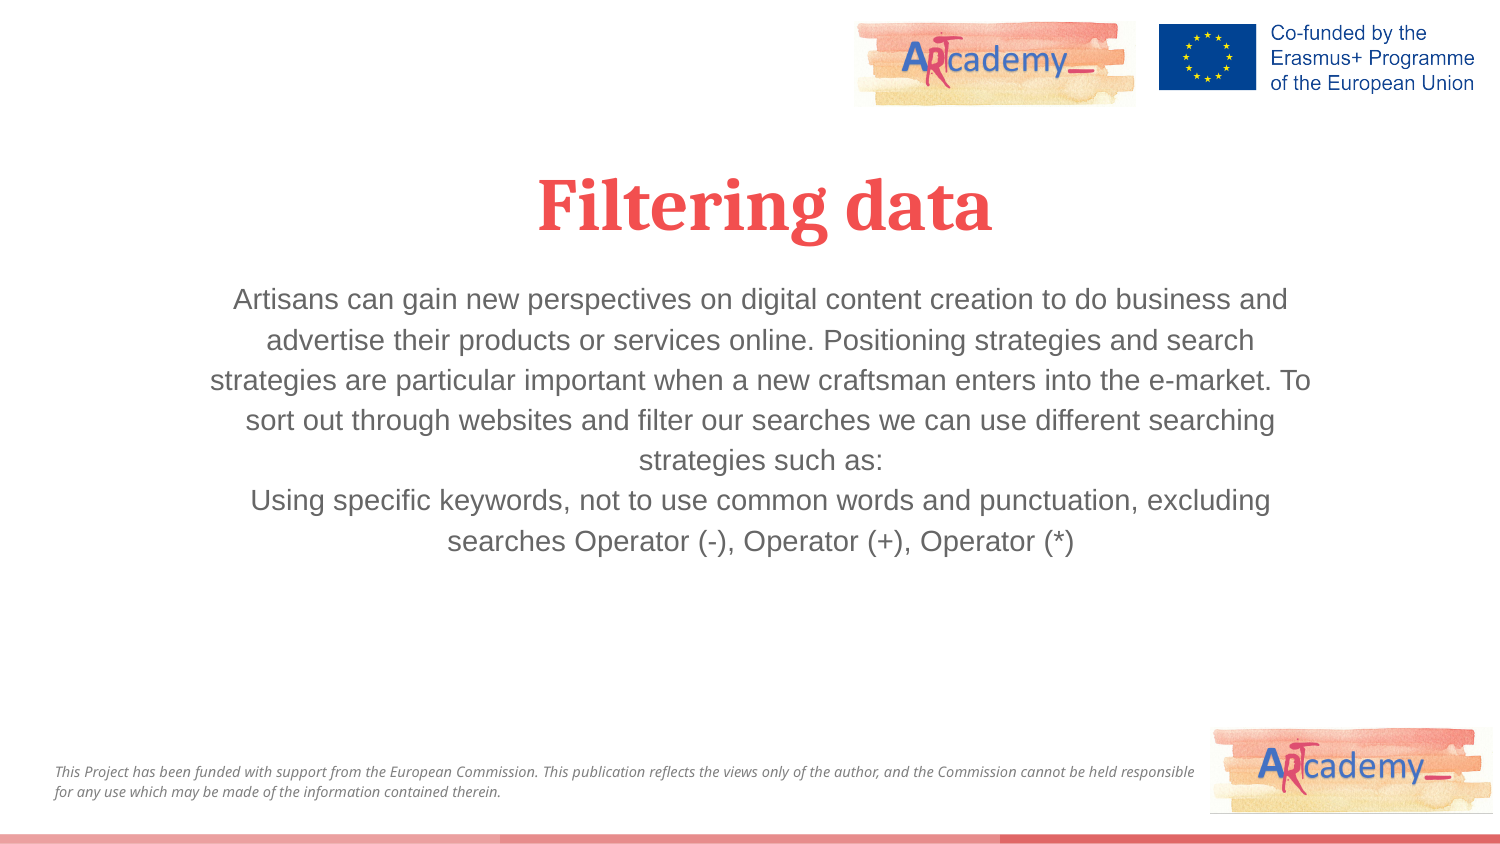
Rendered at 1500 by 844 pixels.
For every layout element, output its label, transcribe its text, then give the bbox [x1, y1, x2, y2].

title Filtering data [180, 53, 1352, 261]
text_box This Project has been funded with support from the European Commission. This publication reflects the views only of the author, and the Commission cannot be held responsible for any use which may be made of the information contained therein. [39, 754, 1205, 799]
picture [854, 2, 1137, 138]
list Artisans can gain new perspectives on digital content creation to do business and advertise their products or services online. Positioning strategies and search strategies are particular important when a new craftsman enters into the e-market. To sort out through websites and filter our searches we can use different searching strategies such as: Using specific keywords, not to use common words and punctuation, excluding searches Operator (-), Operator (+), Operator (*) [164, 260, 1336, 666]
picture [1210, 709, 1493, 844]
picture [1158, 24, 1474, 94]
